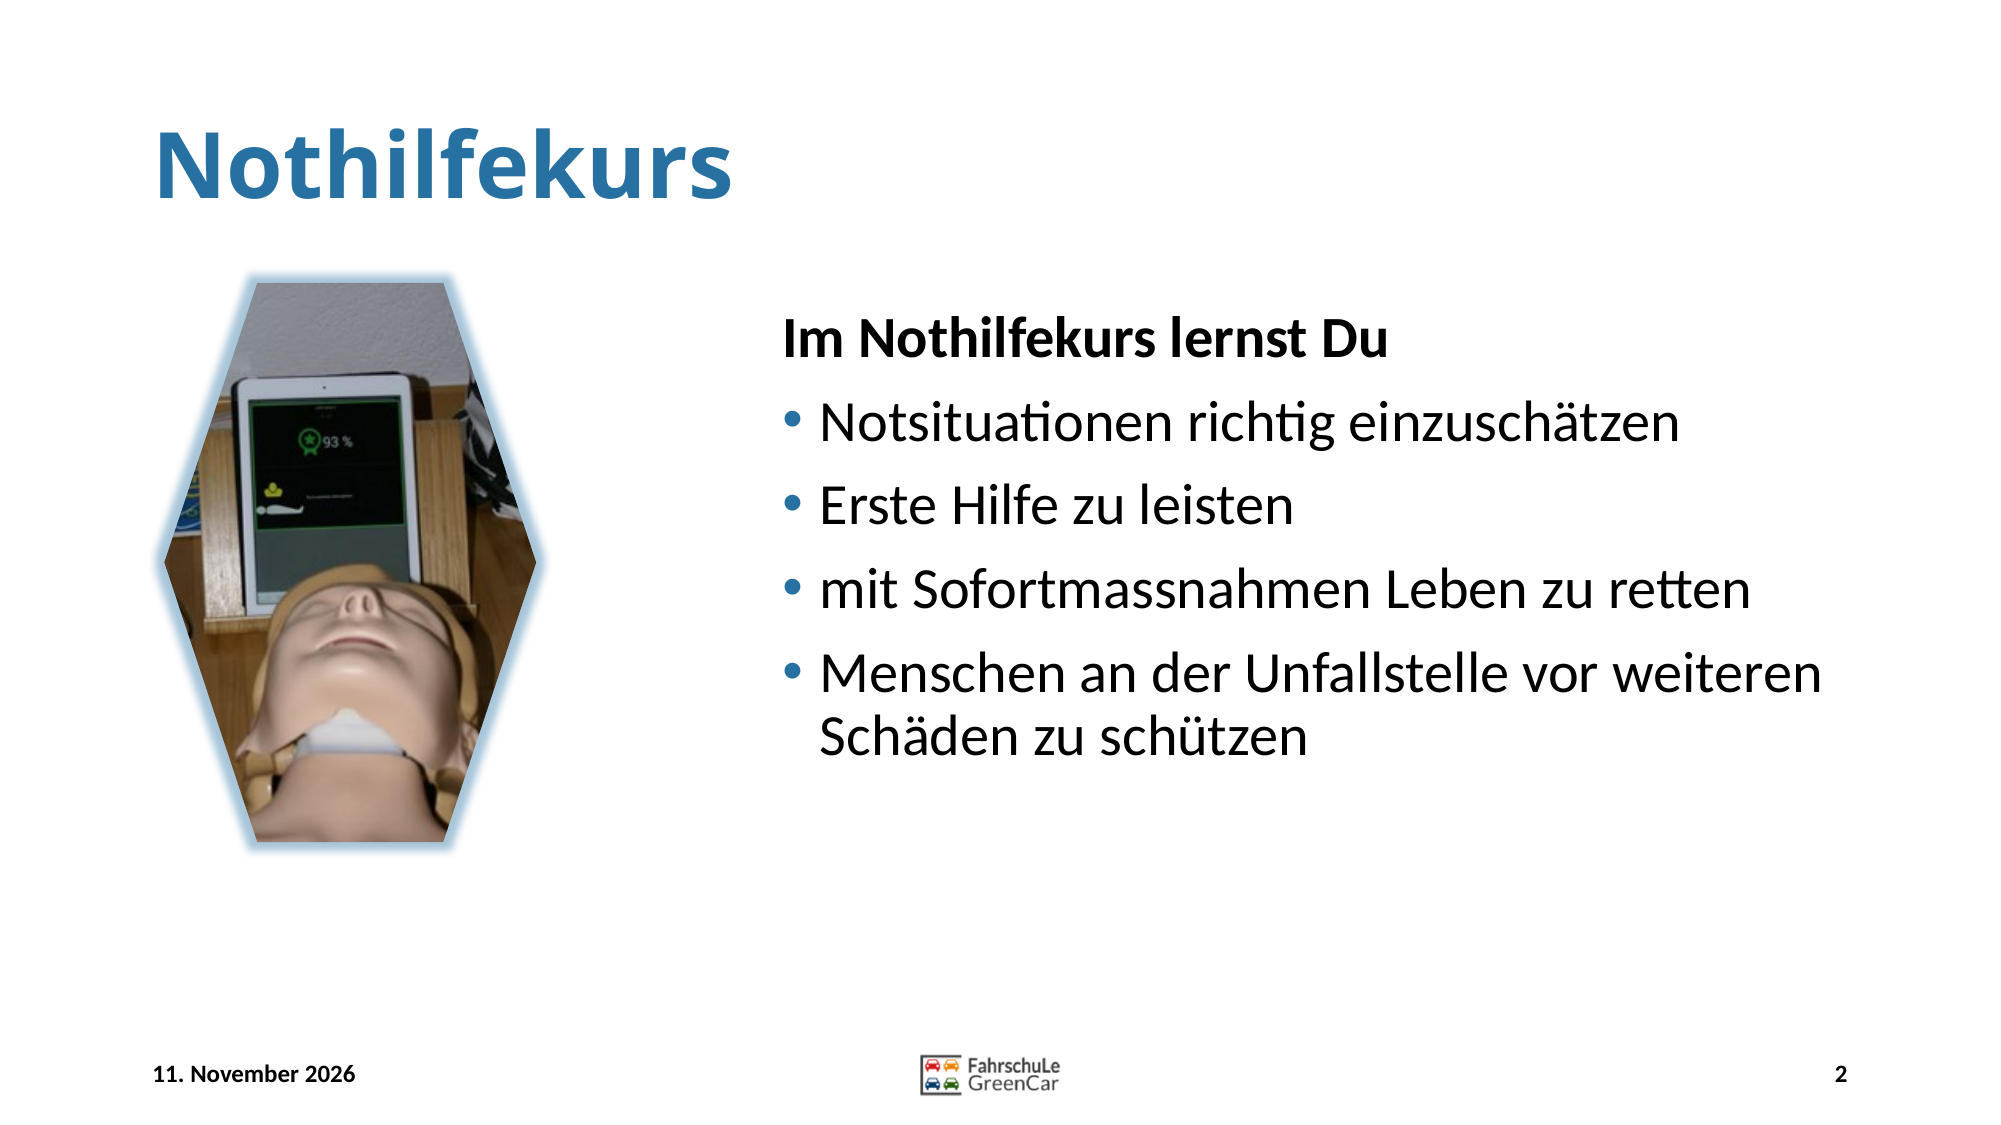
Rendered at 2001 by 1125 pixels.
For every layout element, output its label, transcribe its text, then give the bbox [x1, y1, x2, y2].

title Nothilfekurs [137, 59, 1863, 278]
list Im Nothilfekurs lernst Du Notsituationen richtig einzuschätzen Erste Hilfe zu leisten mit Sofortmassnahmen Leben zu retten Menschen an der Unfallstelle vor weiteren Schäden zu schützen [767, 299, 1863, 1014]
slide_number 2 [1412, 1042, 1863, 1103]
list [164, 282, 537, 843]
slide_number 11. März 2022 [137, 1042, 588, 1103]
picture [886, 1028, 1114, 1117]
